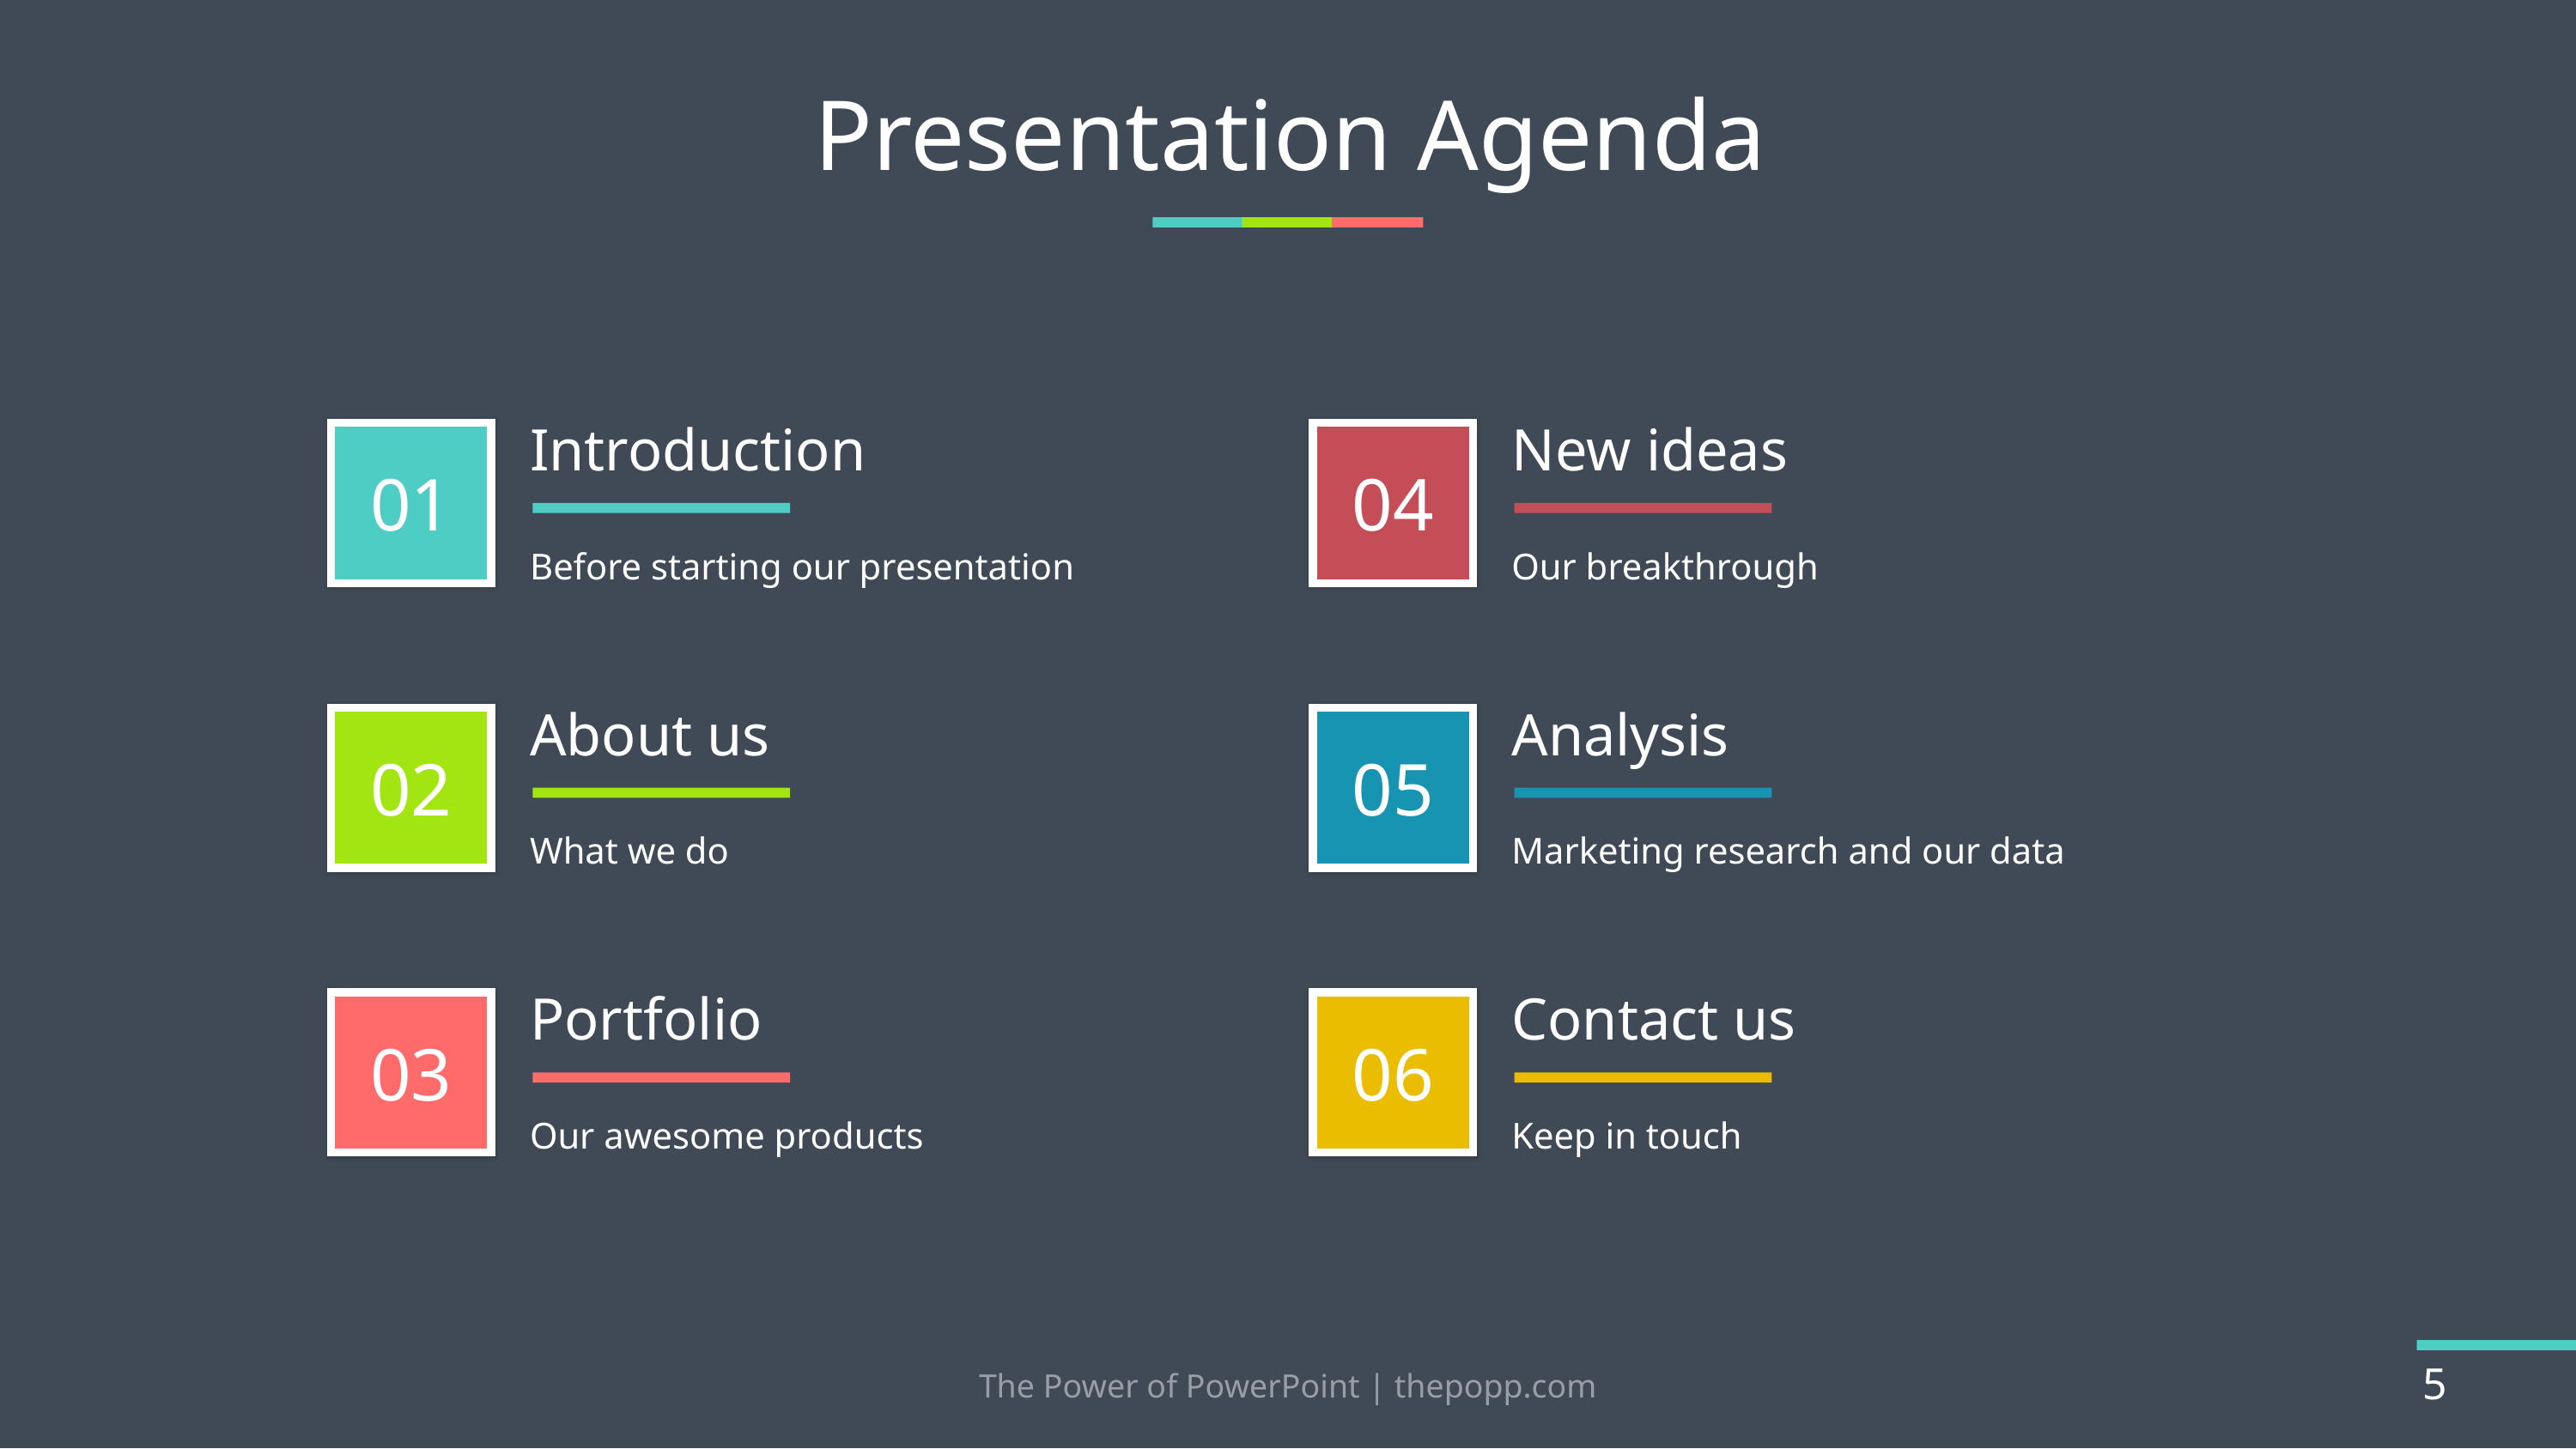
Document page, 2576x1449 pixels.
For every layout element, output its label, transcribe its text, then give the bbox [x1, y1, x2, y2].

title Presentation Agenda [69, 49, 2512, 230]
list Our awesome products [517, 1094, 1272, 1173]
list New ideas [1498, 395, 2253, 500]
list Marketing research and our data [1498, 809, 2253, 888]
list Analysis [1498, 680, 2253, 785]
slide_number 5 [2409, 1351, 2576, 1421]
list About us [517, 680, 1272, 785]
list Contact us [1498, 964, 2253, 1070]
list Portfolio [517, 964, 1272, 1070]
list Keep in touch [1498, 1094, 2253, 1173]
footer The Power of PowerPoint | thepopp.com [853, 1349, 1723, 1427]
list Our breakthrough [1498, 524, 2253, 604]
list Introduction [517, 395, 1272, 500]
list Before starting our presentation [517, 524, 1272, 604]
list What we do [517, 809, 1272, 888]
